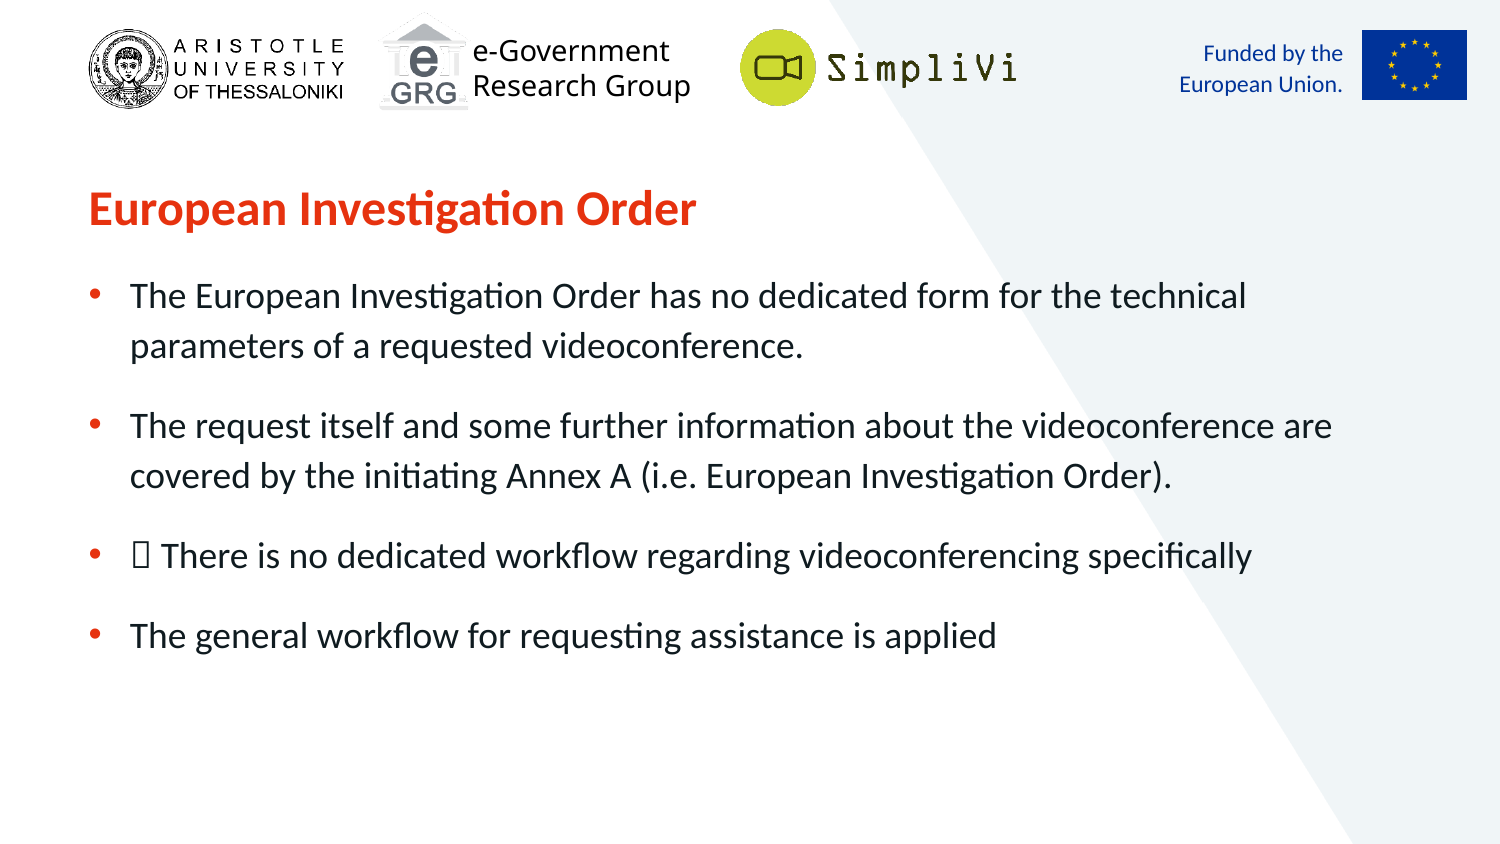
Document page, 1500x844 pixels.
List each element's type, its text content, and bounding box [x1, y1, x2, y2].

picture [0, 0, 1500, 844]
list The European Investigation Order has no dedicated form for the technical parameters of a requested videoconference. The request itself and some further information about the videoconference are covered by the initiating Annex A (i.e. European Investigation Order).  There is no dedicated workflow regarding videoconferencing specifically The general workflow for requesting assistance is applied [88, 266, 1398, 756]
title European Investigation Order [88, 173, 1398, 266]
